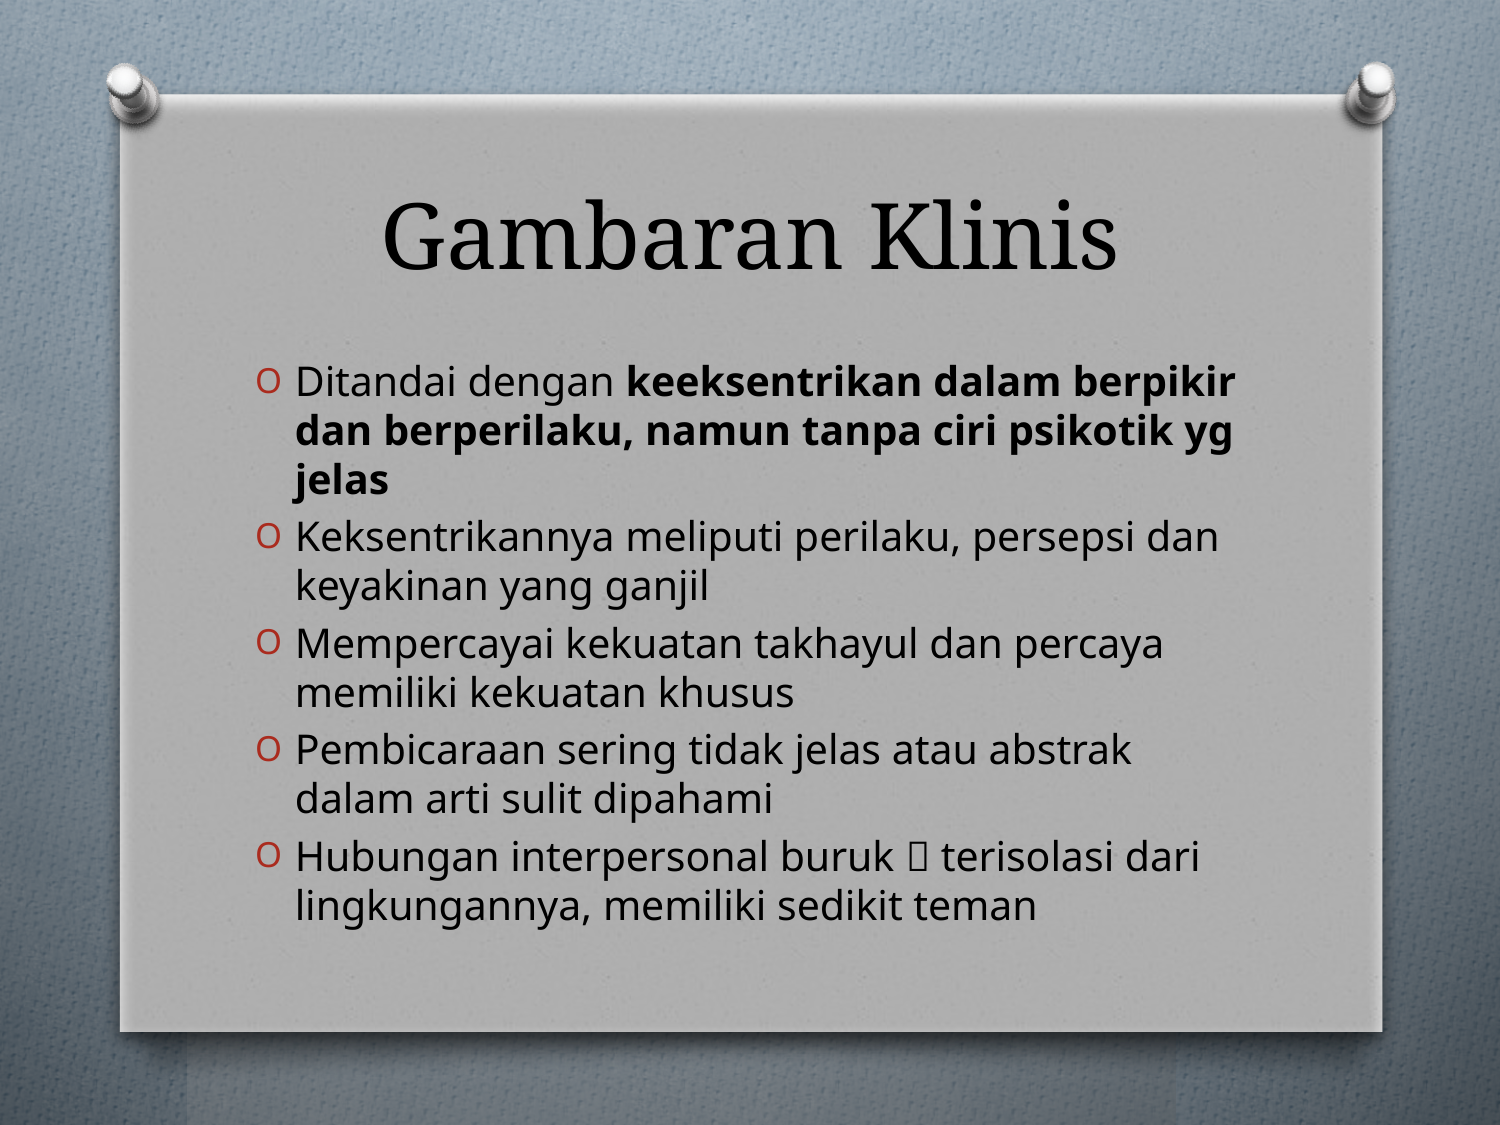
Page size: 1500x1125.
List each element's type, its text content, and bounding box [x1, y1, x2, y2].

list Ditandai dengan keeksentrikan dalam berpikir dan berperilaku, namun tanpa ciri psikotik yg jelas Keksentrikannya meliputi perilaku, persepsi dan keyakinan yang ganjil Mempercayai kekuatan takhayul dan percaya memiliki kekuatan khusus Pembicaraan sering tidak jelas atau abstrak dalam arti sulit dipahami Hubungan interpersonal buruk  terisolasi dari lingkungannya, memiliki sedikit teman [240, 347, 1257, 939]
title Gambaran Klinis [179, 134, 1323, 332]
picture [75, 29, 198, 153]
picture [1317, 35, 1439, 156]
